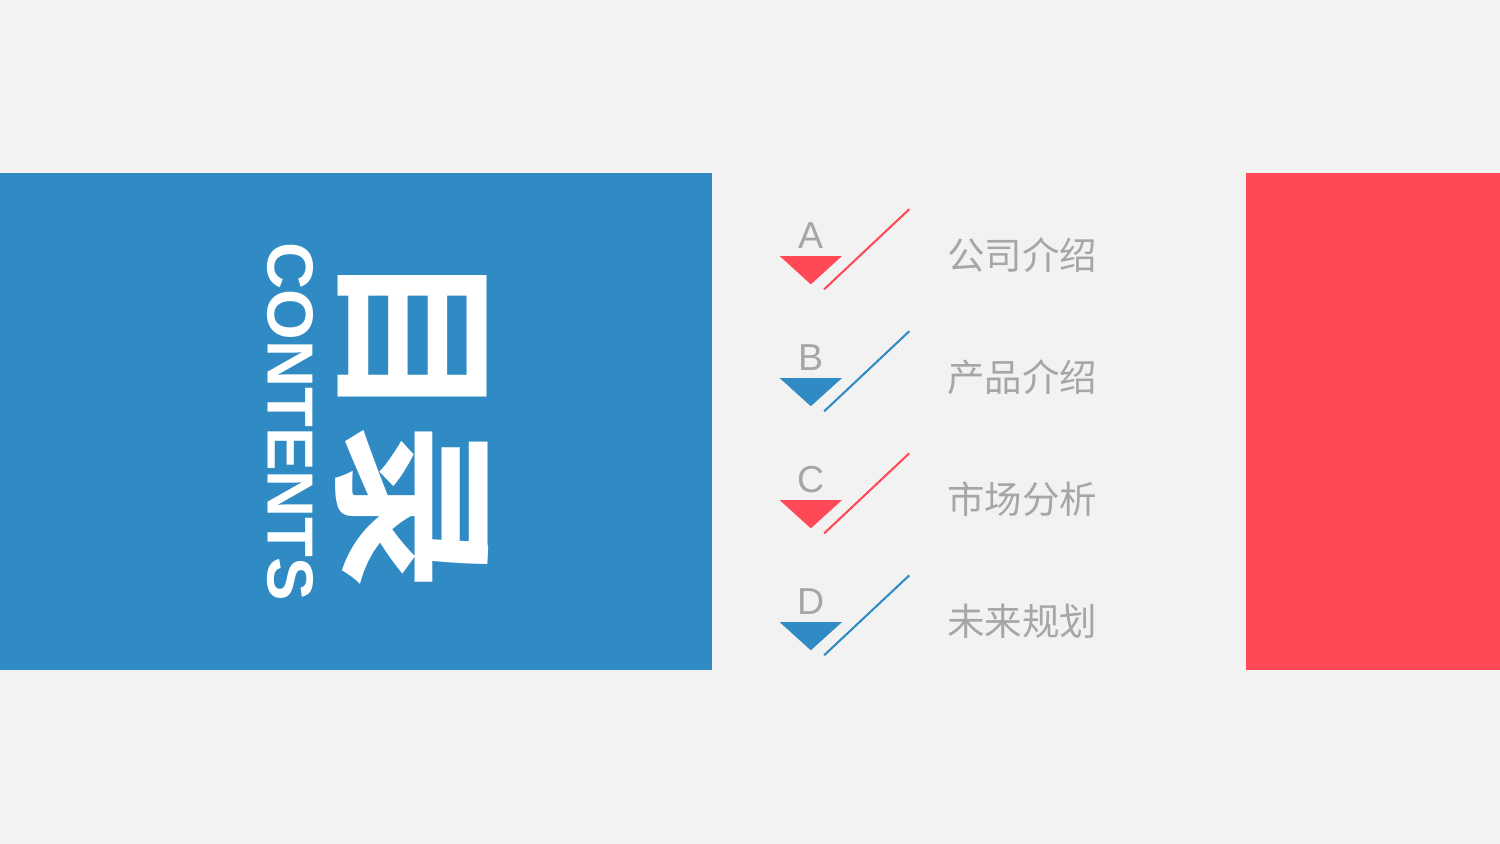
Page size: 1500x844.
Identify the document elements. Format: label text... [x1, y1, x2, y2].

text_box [777, 208, 1306, 290]
text_box CONTENTS [254, 229, 333, 615]
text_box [777, 453, 1306, 534]
text_box [1245, 173, 1500, 671]
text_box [777, 330, 1306, 412]
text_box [777, 575, 1306, 656]
text_box [0, 173, 712, 671]
text_box 目录 [316, 200, 523, 644]
